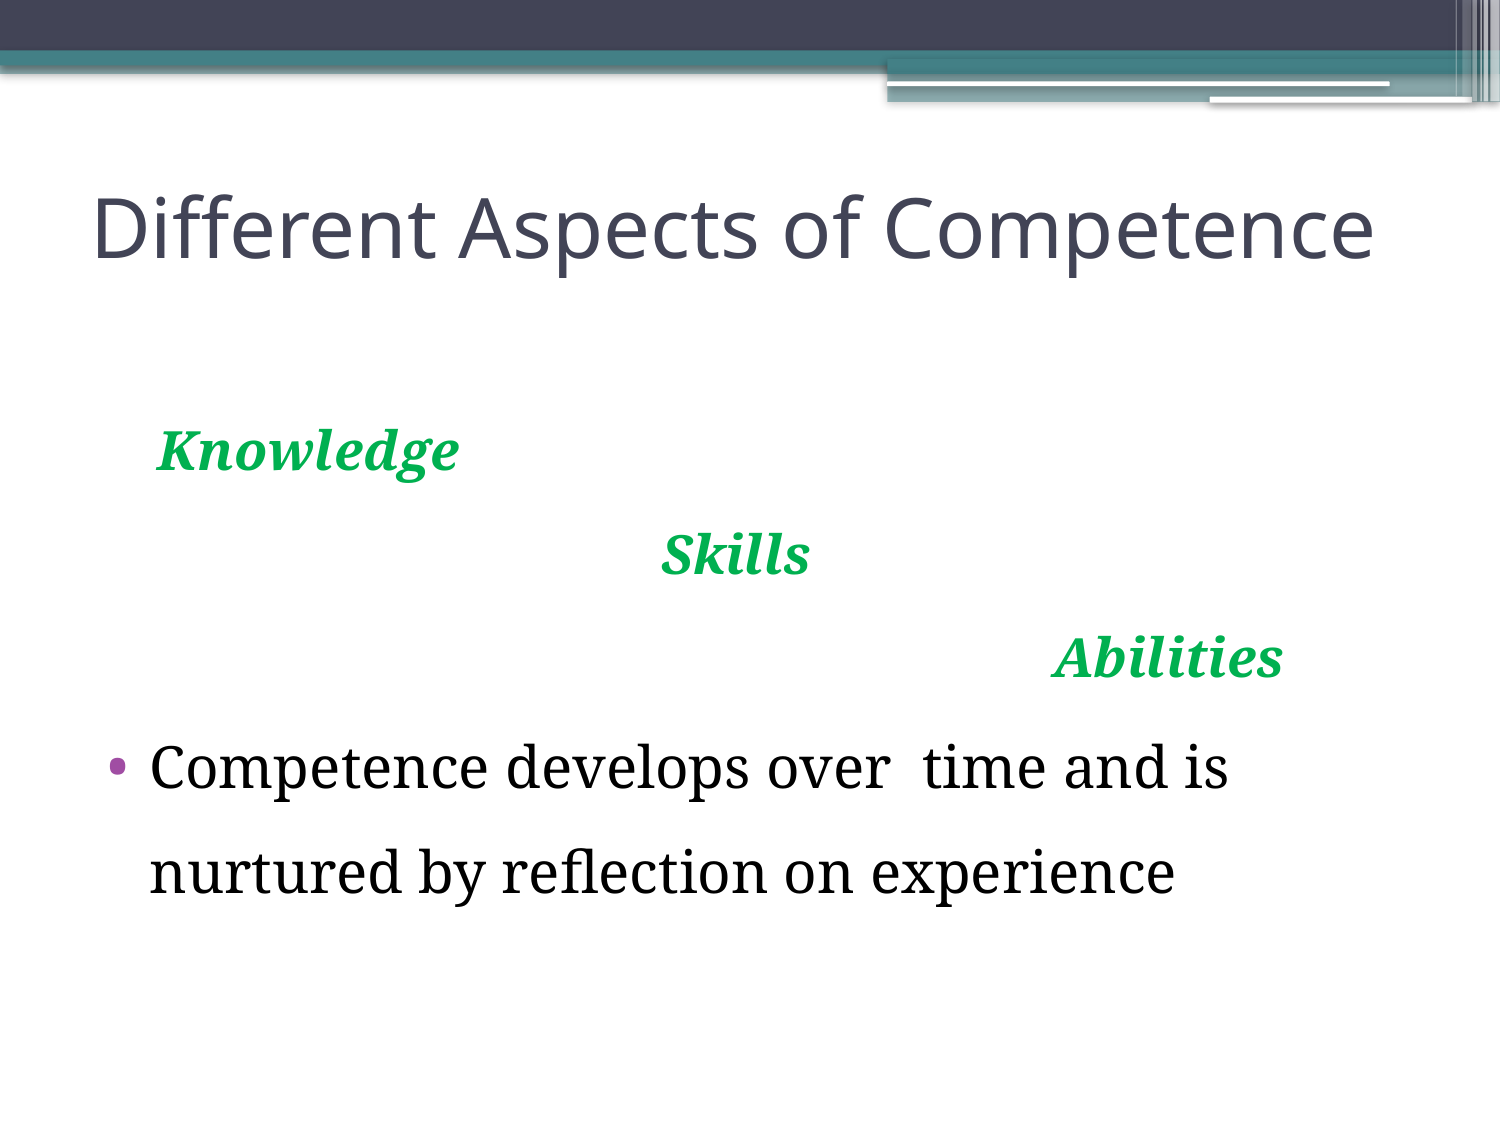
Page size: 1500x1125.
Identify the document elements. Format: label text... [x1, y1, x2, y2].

title Different Aspects of Competence [74, 137, 1426, 299]
list Knowledge Skills Abilities Competence develops over time and is nurtured by reflection on experience [74, 299, 1426, 1079]
